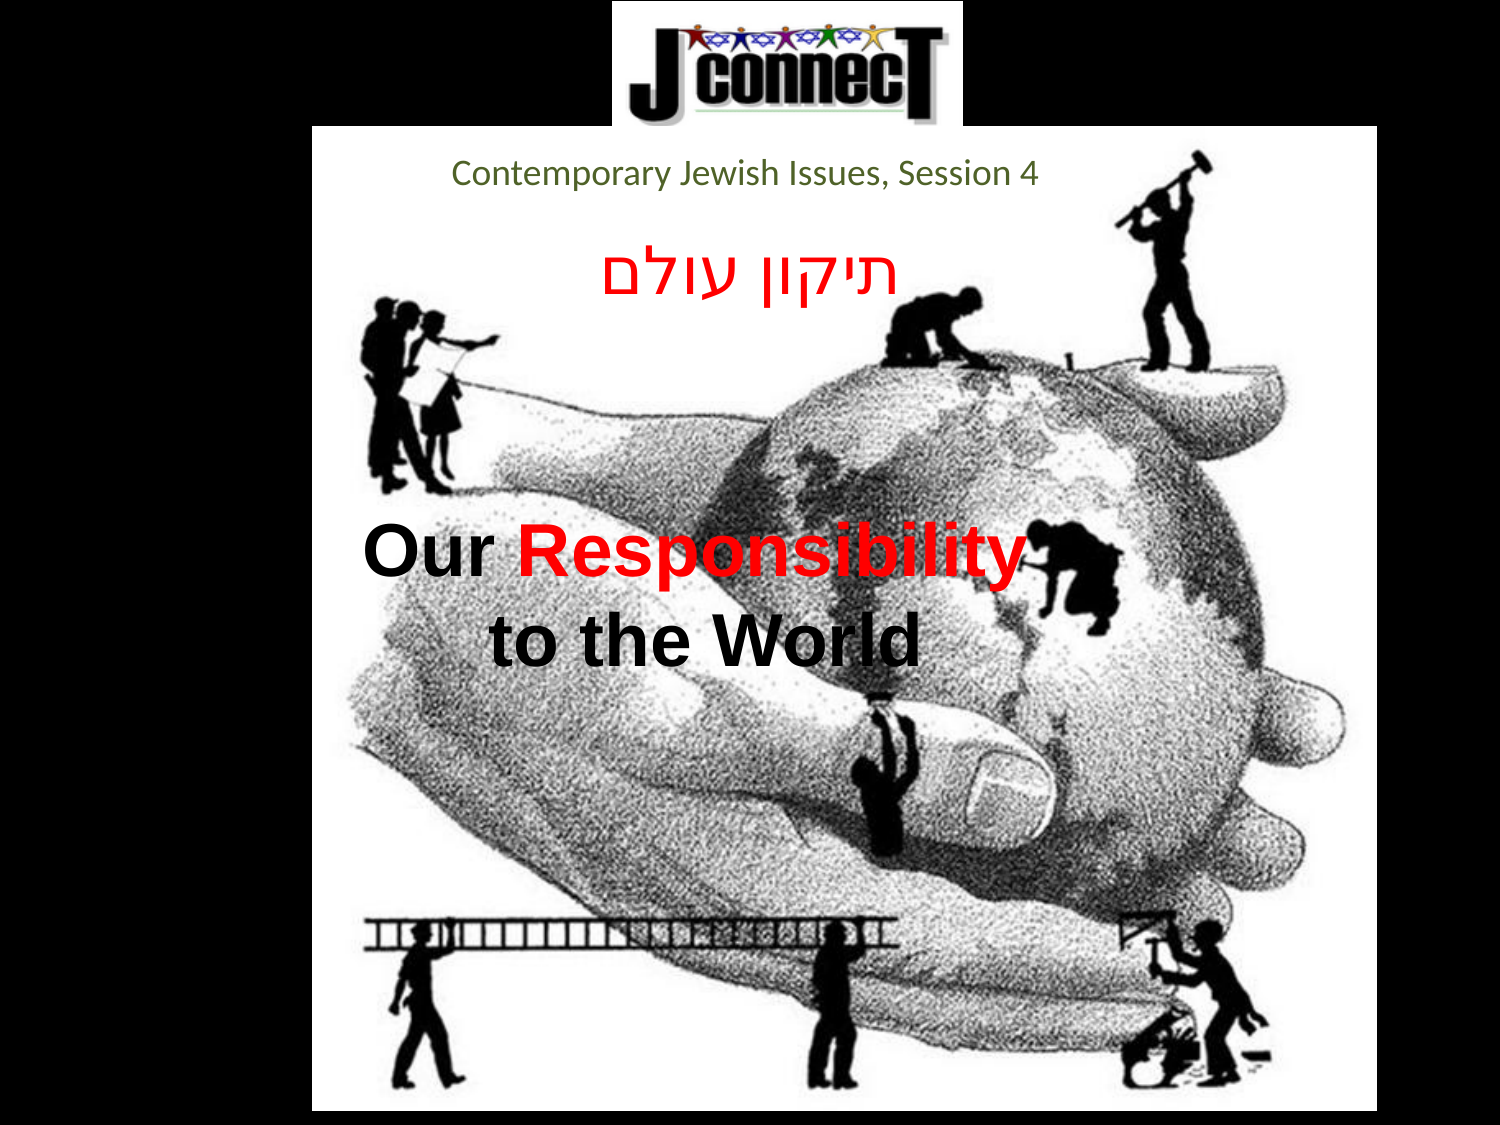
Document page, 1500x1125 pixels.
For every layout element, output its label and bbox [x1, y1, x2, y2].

picture [312, 1, 1377, 1111]
